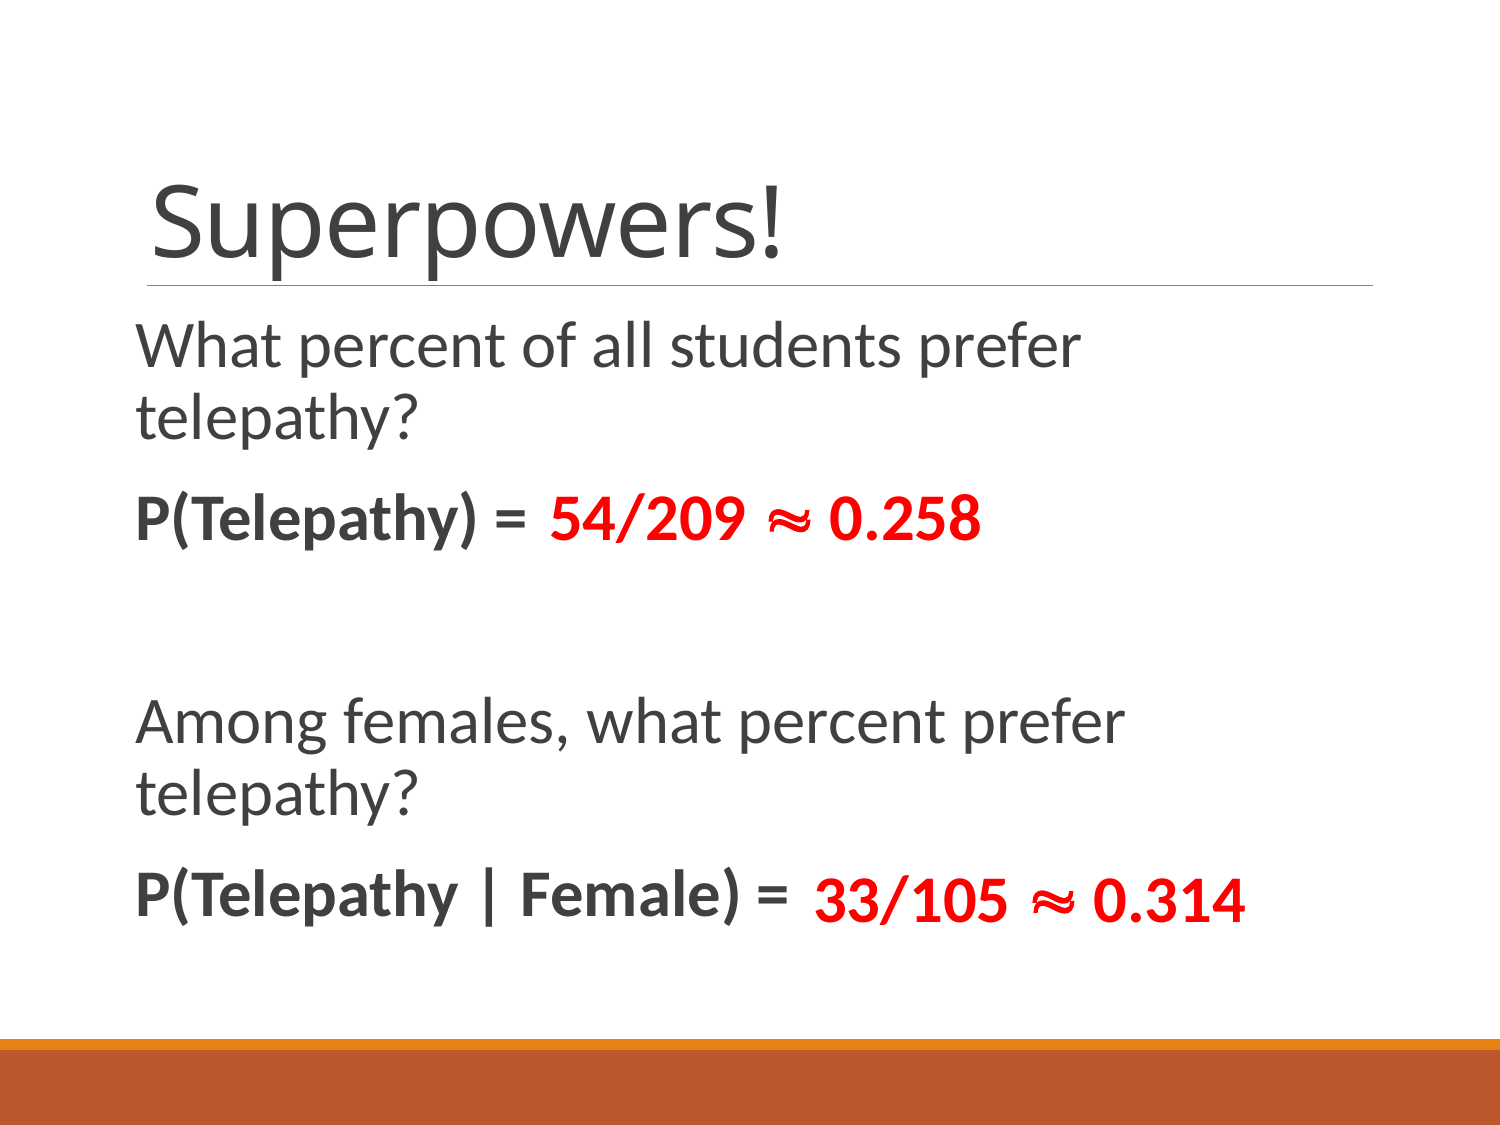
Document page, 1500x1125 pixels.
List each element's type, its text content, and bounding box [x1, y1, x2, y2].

list What percent of all students prefer telepathy? P(Telepathy) = Among females, what percent prefer telepathy? P(Telepathy | Female) = [135, 302, 1373, 963]
text_box 33/105  0.314 [798, 848, 1277, 943]
text_box 54/209  0.258 [534, 466, 1013, 562]
title Superpowers! [135, 47, 1373, 285]
